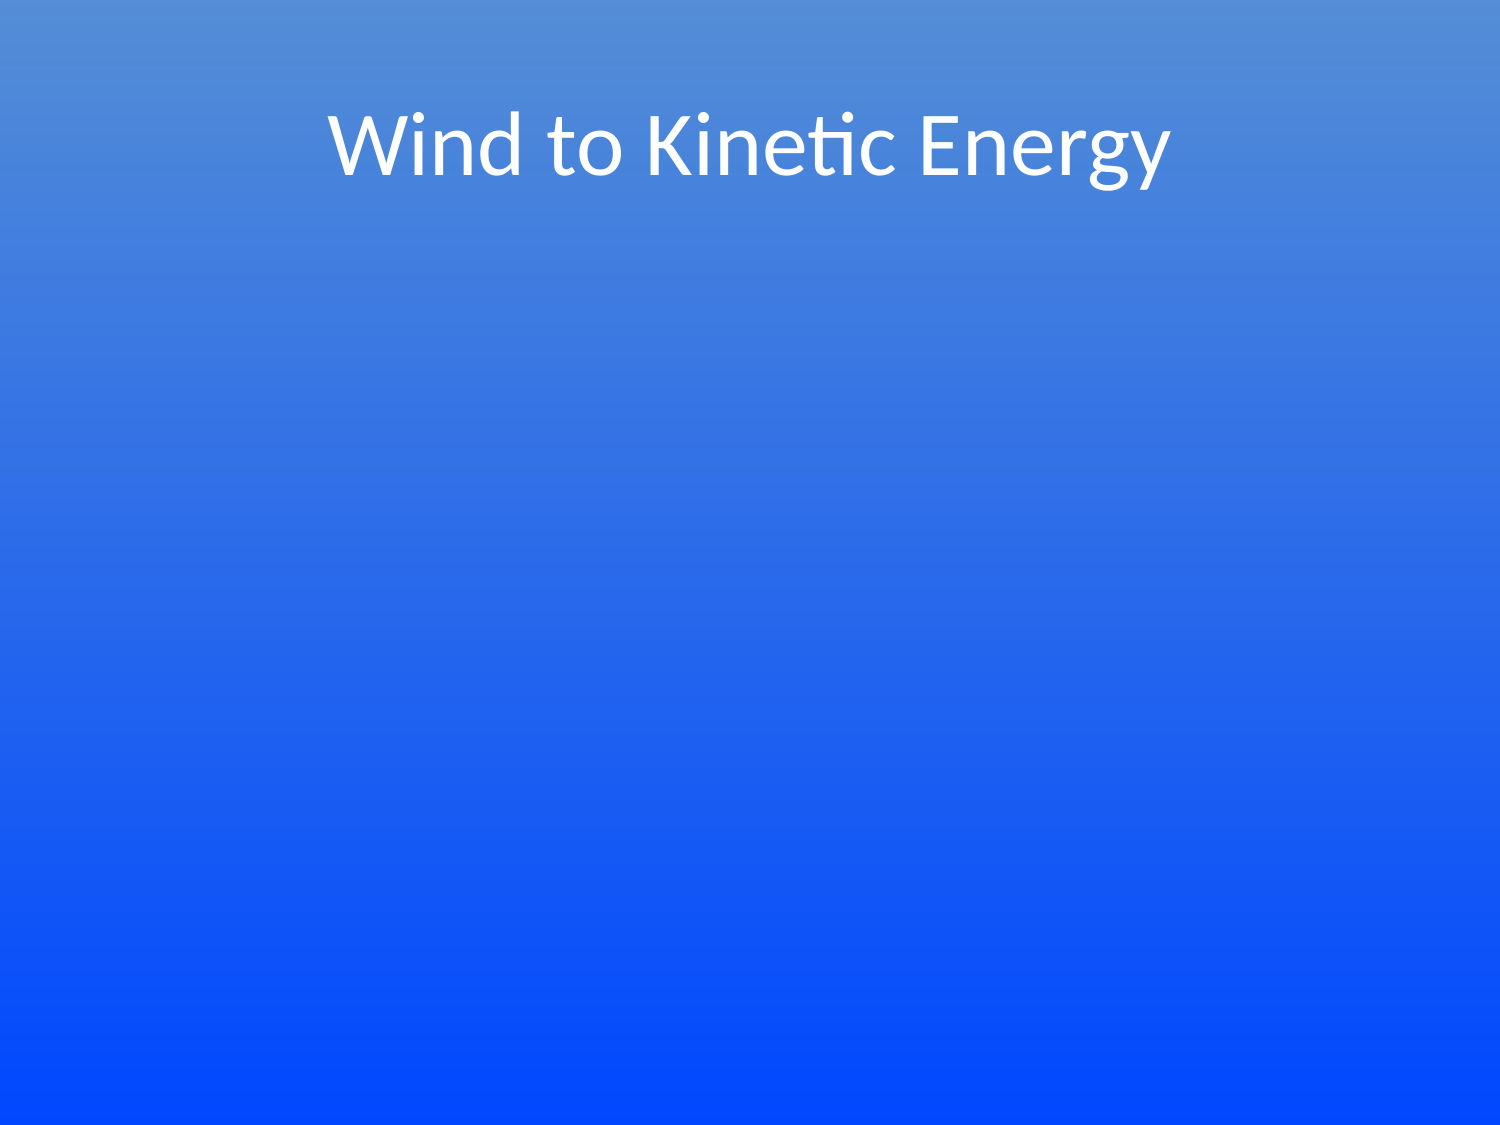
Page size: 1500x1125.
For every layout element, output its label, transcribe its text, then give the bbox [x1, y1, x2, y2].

title Wind to Kinetic Energy [75, 45, 1425, 233]
